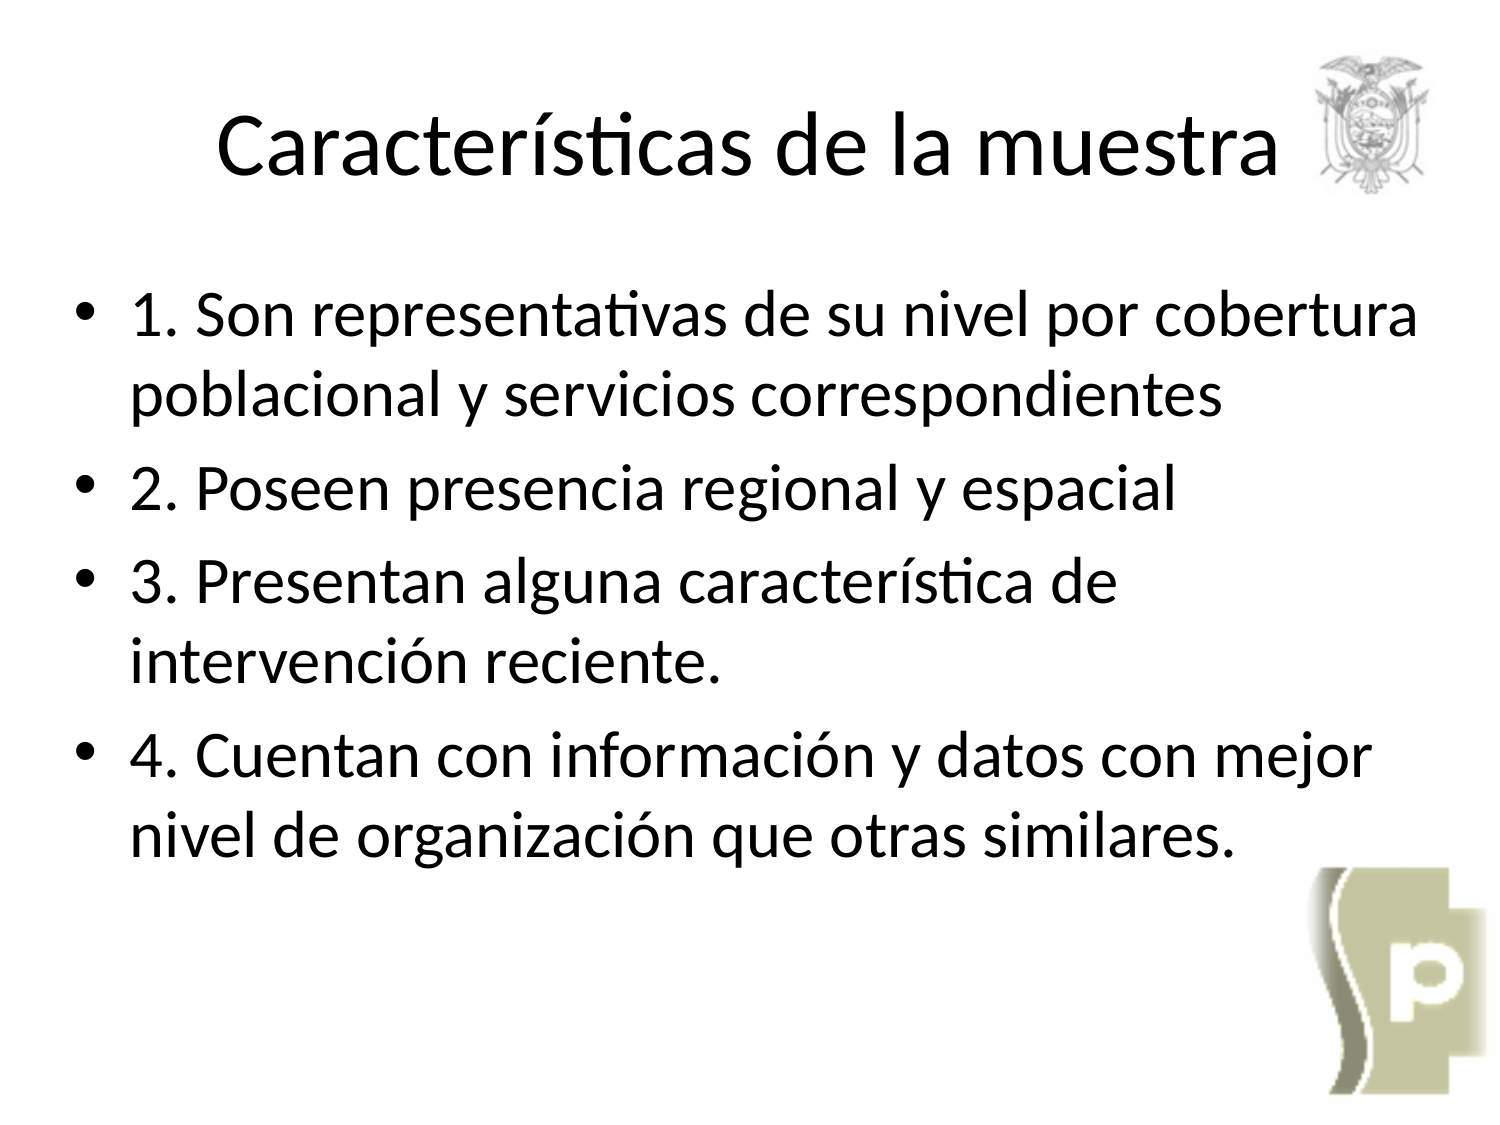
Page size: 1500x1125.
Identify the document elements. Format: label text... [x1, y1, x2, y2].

picture [1300, 821, 1500, 1125]
picture [1312, 49, 1437, 200]
list 1. Son representativas de su nivel por cobertura poblacional y servicios correspondientes 2. Poseen presencia regional y espacial 3. Presentan alguna característica de intervención reciente. 4. Cuentan con información y datos con mejor nivel de organización que otras similares. [58, 262, 1461, 1005]
title Características de la muestra [75, 45, 1425, 233]
